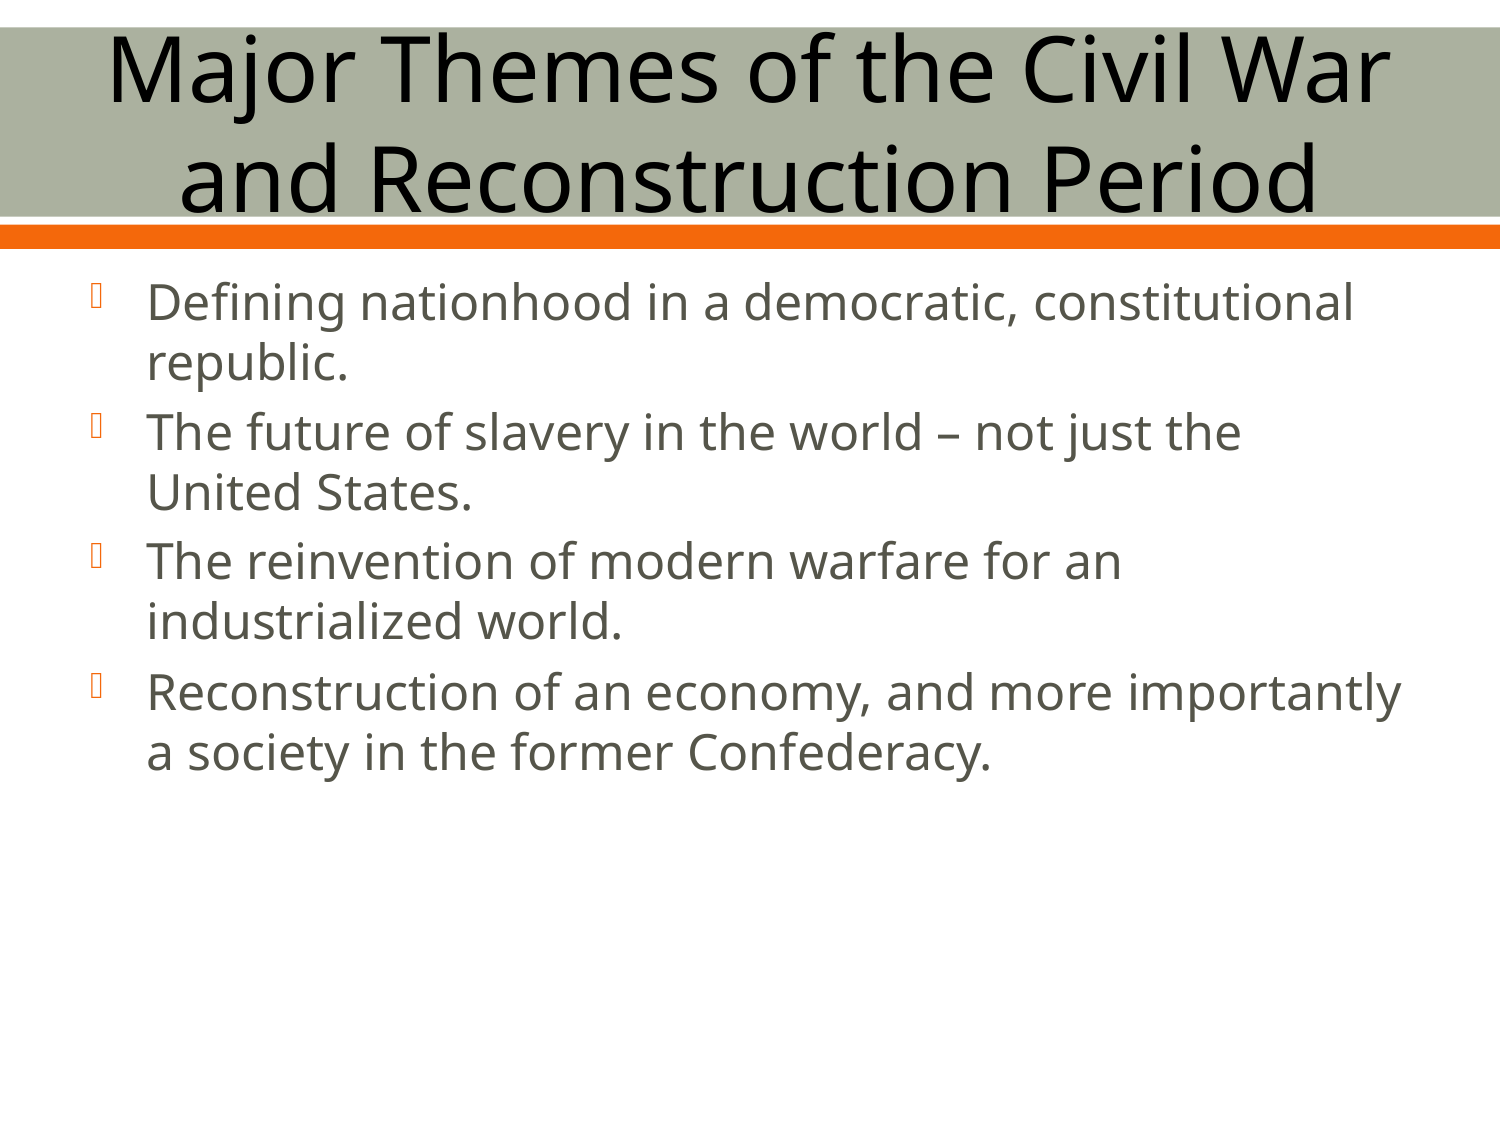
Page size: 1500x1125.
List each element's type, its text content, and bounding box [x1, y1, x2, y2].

title Major Themes of the Civil War and Reconstruction Period [75, 29, 1425, 213]
list Defining nationhood in a democratic, constitutional republic. The future of slavery in the world – not just the United States. The reinvention of modern warfare for an industrialized world. Reconstruction of an economy, and more importantly a society in the former Confederacy. [75, 262, 1425, 1005]
